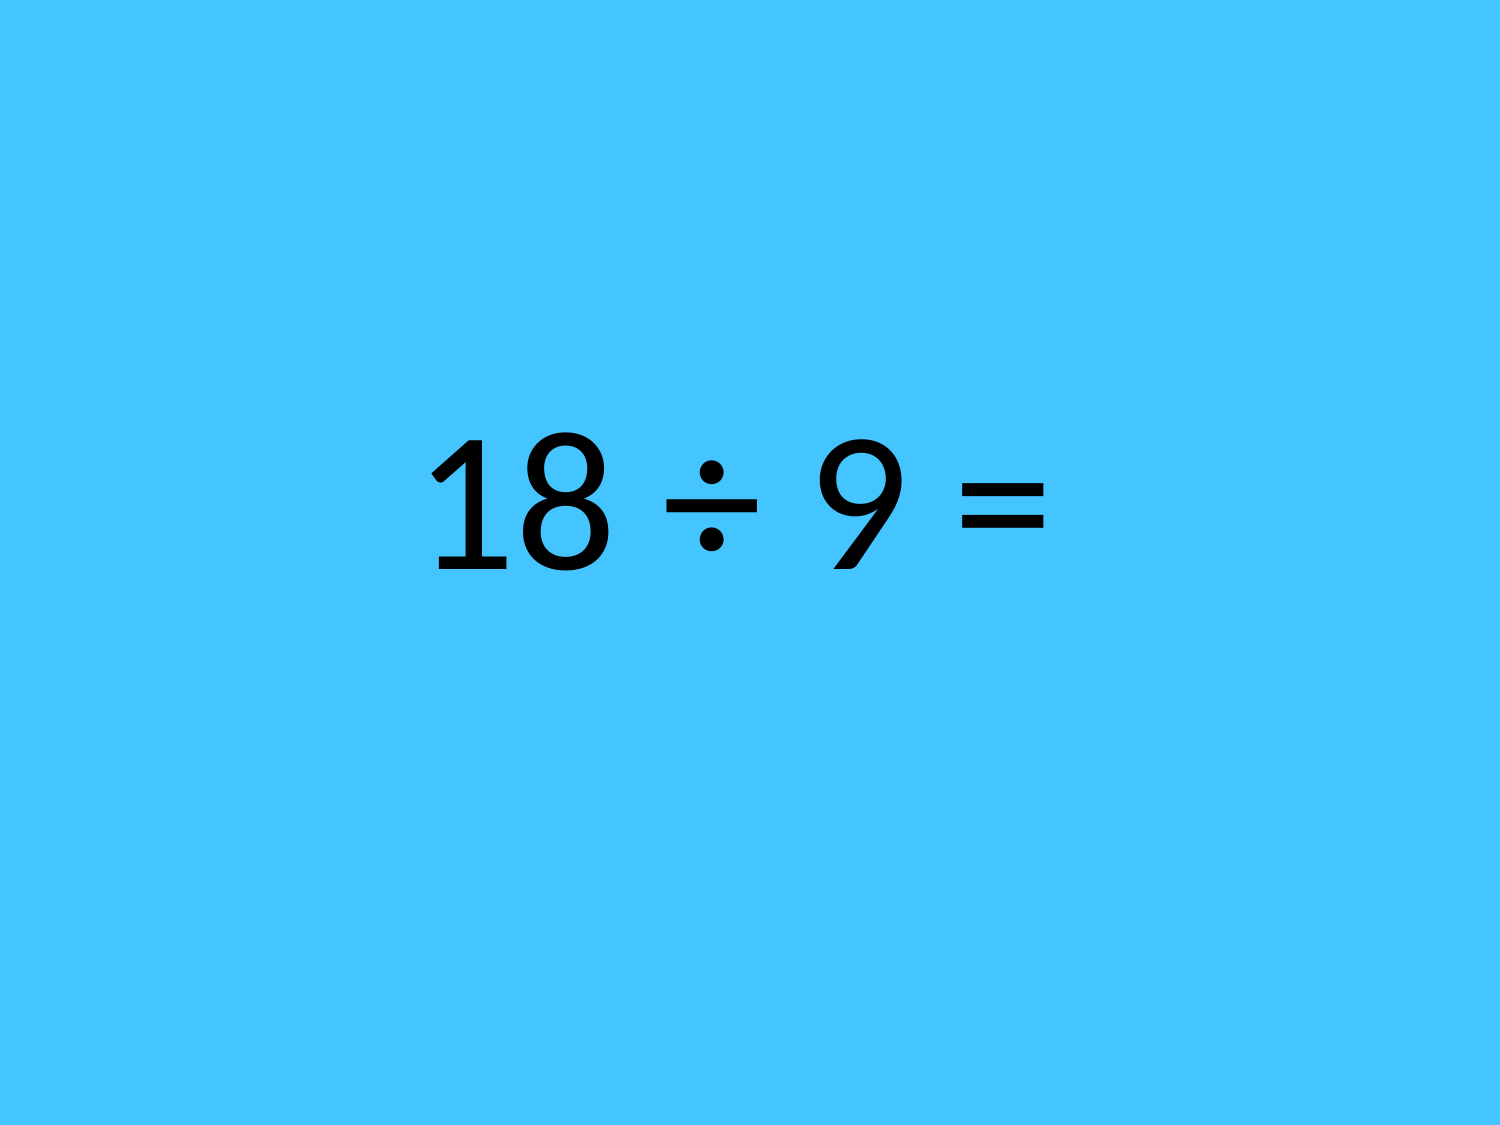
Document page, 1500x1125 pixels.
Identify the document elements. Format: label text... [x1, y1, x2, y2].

text_box 18 ÷ 9 = [399, 362, 1138, 618]
